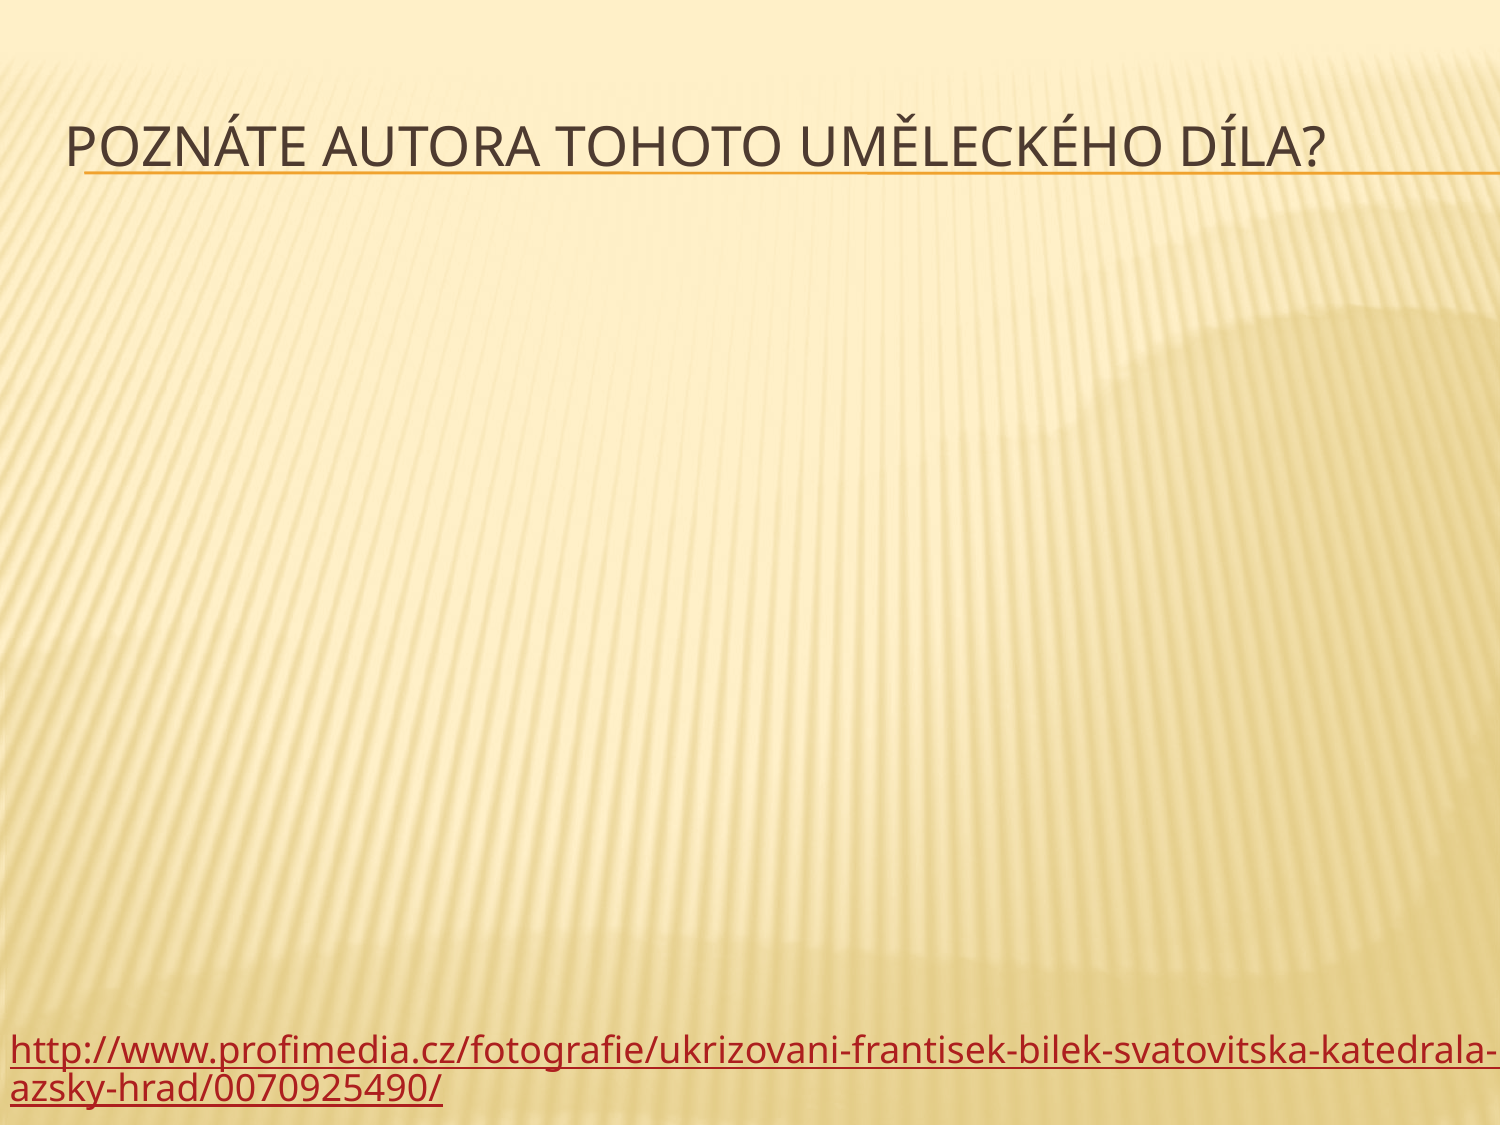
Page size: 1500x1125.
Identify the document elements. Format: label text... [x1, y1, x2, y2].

title Poznáte autora tohoto uměleckého díla? [50, 75, 1475, 213]
text_box http://www.profimedia.cz/fotografie/ukrizovani-frantisek-bilek-svatovitska-katedrala-prazsky-hrad/0070925490/ [0, 1018, 1500, 1125]
